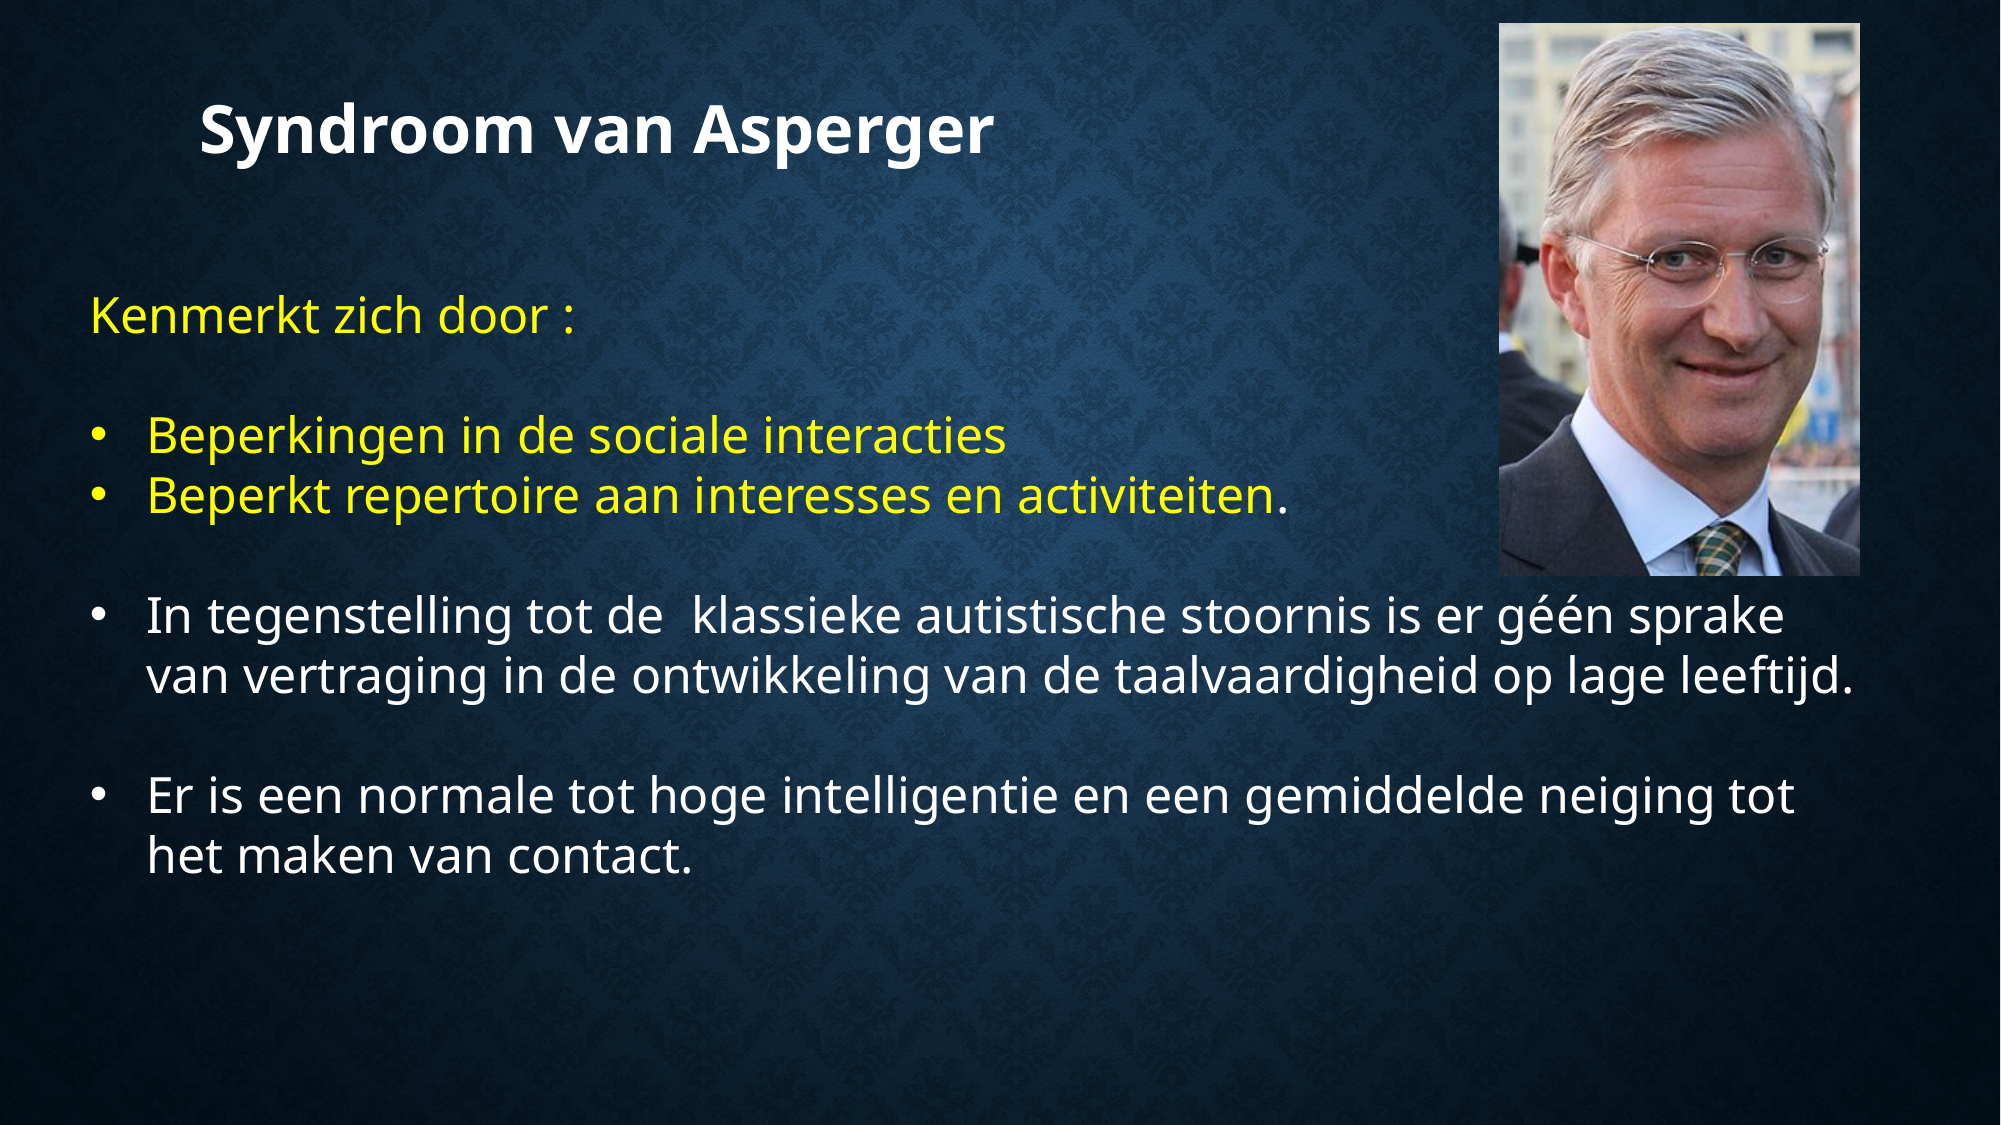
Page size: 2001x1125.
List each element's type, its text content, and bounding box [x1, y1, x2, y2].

text_box Kenmerkt zich door : Beperkingen in de sociale interacties Beperkt repertoire aan interesses en activiteiten. In tegenstelling tot de klassieke autistische stoornis is er géén sprake van vertraging in de ontwikkeling van de taalvaardigheid op lage leeftijd. Er is een normale tot hoge intelligentie en een gemiddelde neiging tot het maken van contact. [75, 275, 1880, 1071]
picture [1499, 22, 1861, 577]
text_box Syndroom van Asperger [184, 79, 1149, 174]
